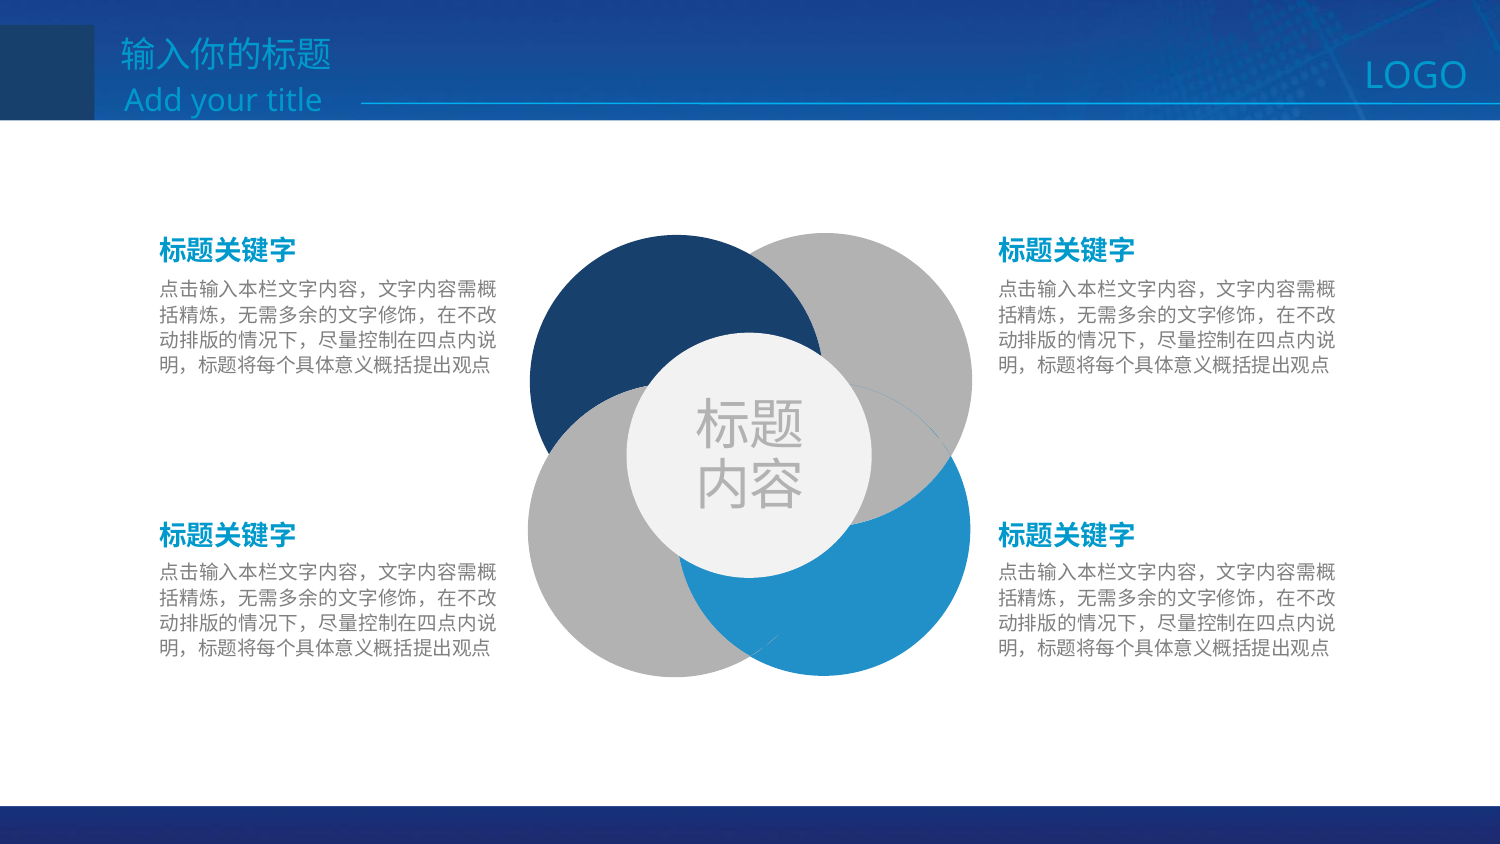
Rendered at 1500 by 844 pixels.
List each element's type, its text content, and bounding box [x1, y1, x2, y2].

text_box 点击输入本栏文字内容，文字内容需概括精炼，无需多余的文字修饰，在不改动排版的情况下，尽量控制在四点内说明，标题将每个具体意义概括提出观点 [998, 558, 1336, 660]
picture [0, 0, 1500, 120]
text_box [527, 232, 973, 678]
text_box 标题关键字 [998, 517, 1226, 551]
text_box 标题关键字 [998, 232, 1226, 266]
text_box 点击输入本栏文字内容，文字内容需概括精炼，无需多余的文字修饰，在不改动排版的情况下，尽量控制在四点内说明，标题将每个具体意义概括提出观点 [998, 275, 1336, 377]
text_box 点击输入本栏文字内容，文字内容需概括精炼，无需多余的文字修饰，在不改动排版的情况下，尽量控制在四点内说明，标题将每个具体意义概括提出观点 [159, 558, 497, 660]
text_box 标题关键字 [159, 232, 388, 266]
picture [0, 807, 1500, 844]
text_box 点击输入本栏文字内容，文字内容需概括精炼，无需多余的文字修饰，在不改动排版的情况下，尽量控制在四点内说明，标题将每个具体意义概括提出观点 [159, 275, 497, 377]
text_box 标题关键字 [159, 517, 388, 551]
